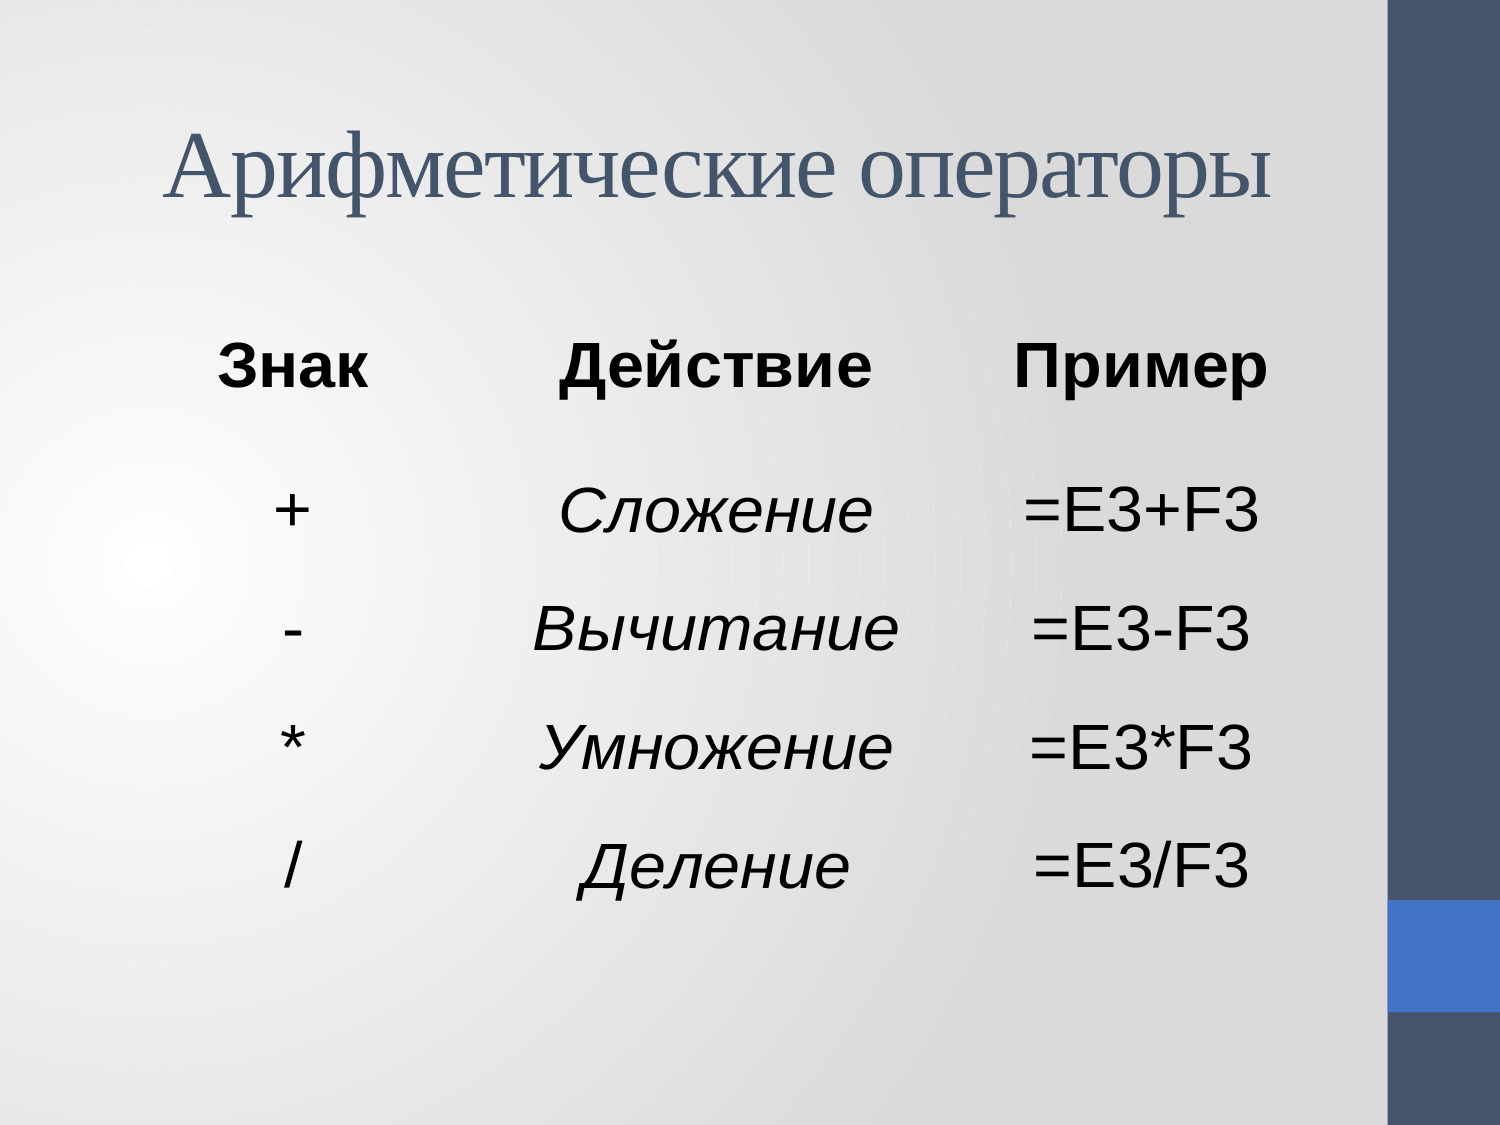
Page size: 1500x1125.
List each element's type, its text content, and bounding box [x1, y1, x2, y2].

title Арифметические операторы [17, 90, 1418, 228]
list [66, 328, 1341, 950]
